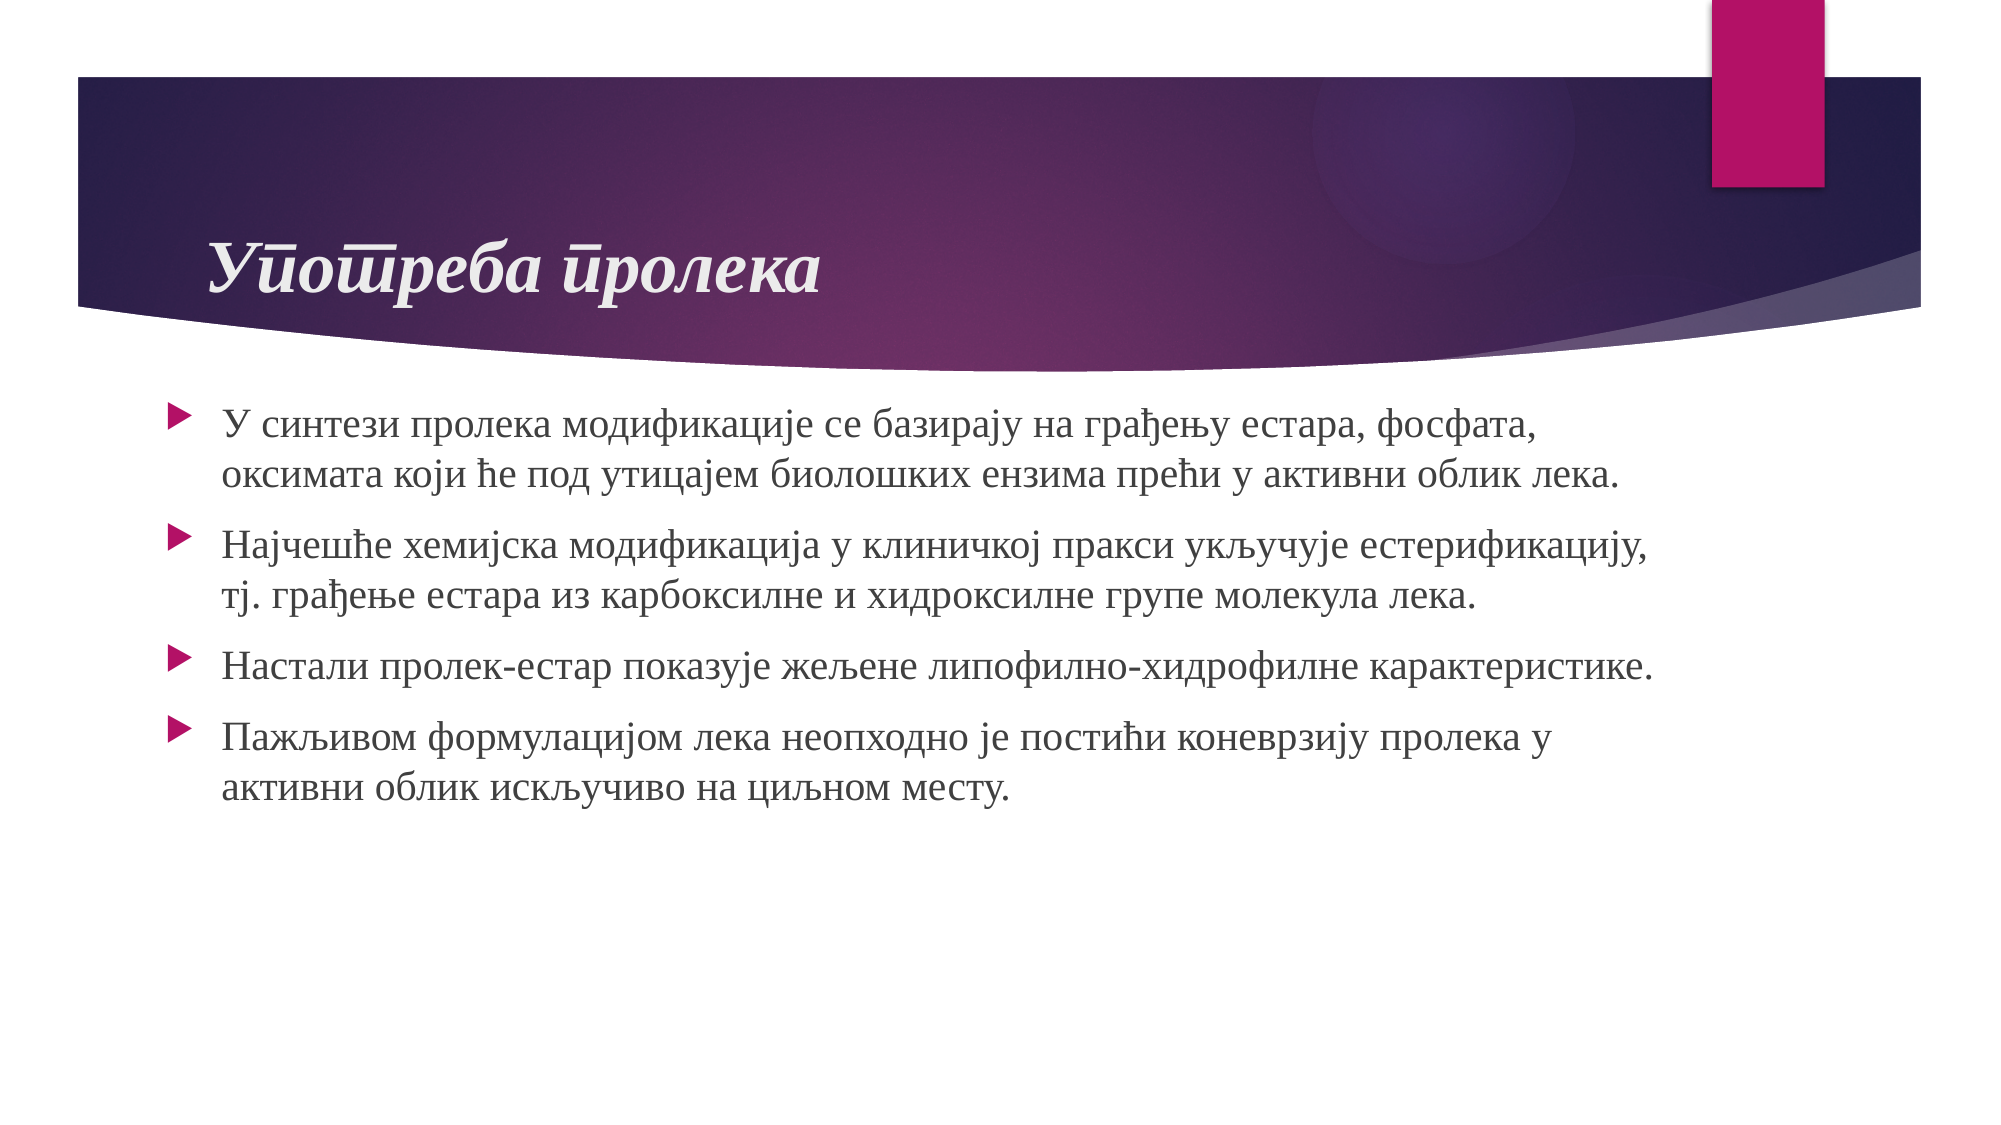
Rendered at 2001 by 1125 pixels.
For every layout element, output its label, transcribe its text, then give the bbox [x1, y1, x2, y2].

title Употреба пролека [189, 159, 1627, 276]
list У синтези пролека модификације се базирају на грађењу естара, фосфата, оксимата који ће под утицајем биолошких ензима прећи у активни облик лека. Најчешће хемијска модификација у клиничкој пракси укључује естерификацију, тј. грађење естара из карбоксилне и хидроксилне групе молекула лека. Настали пролек-естар показује жељене липофилно-хидрофилне карактеристике. Пажљивом формулацијом лека неопходно је постићи коневрзију пролека у активни облик искључиво на циљном месту. [149, 388, 1709, 950]
